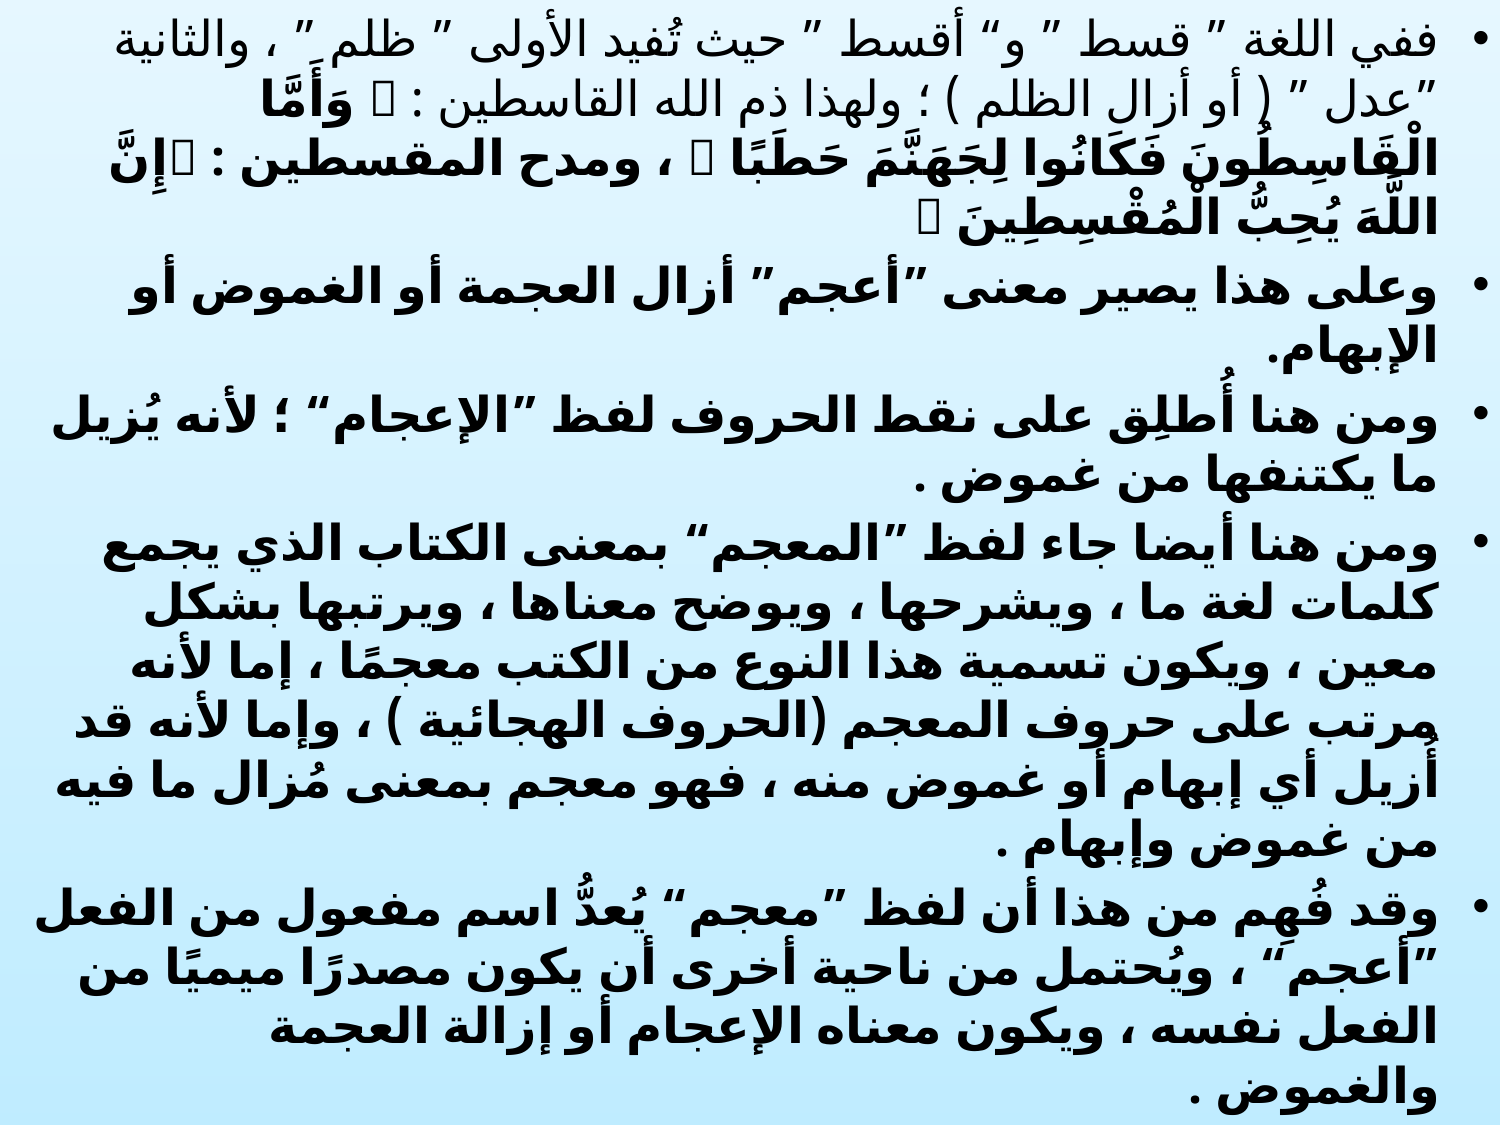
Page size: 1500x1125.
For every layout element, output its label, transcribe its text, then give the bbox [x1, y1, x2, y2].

list ففي اللغة ” قسط ” و“ أقسط ” حيث تُفيد الأولى ” ظلم ” ، والثانية ”عدل ” ( أو أزال الظلم ) ؛ ولهذا ذم الله القاسطين :  وَأَمَّا الْقَاسِطُونَ فَكَانُوا لِجَهَنَّمَ حَطَبًا  ، ومدح المقسطين : إِنَّ اللَّهَ يُحِبُّ الْمُقْسِطِينَ  وعلى هذا يصير معنى ”أعجم” أزال العجمة أو الغموض أو الإبهام. ومن هنا أُطلِق على نقط الحروف لفظ ”الإعجام“ ؛ لأنه يُزيل ما يكتنفها من غموض . ومن هنا أيضا جاء لفظ ”المعجم“ بمعنى الكتاب الذي يجمع كلمات لغة ما ، ويشرحها ، ويوضح معناها ، ويرتبها بشكل معين ، ويكون تسمية هذا النوع من الكتب معجمًا ، إما لأنه مرتب على حروف المعجم (الحروف الهجائية ) ، وإما لأنه قد أُزيل أي إبهام أو غموض منه ، فهو معجم بمعنى مُزال ما فيه من غموض وإبهام . وقد فُهِم من هذا أن لفظ ”معجم“ يُعدُّ اسم مفعول من الفعل ”أعجم“ ، ويُحتمل من ناحية أخرى أن يكون مصدرًا ميميًا من الفعل نفسه ، ويكون معناه الإعجام أو إزالة العجمة والغموض . [0, 0, 1500, 1125]
